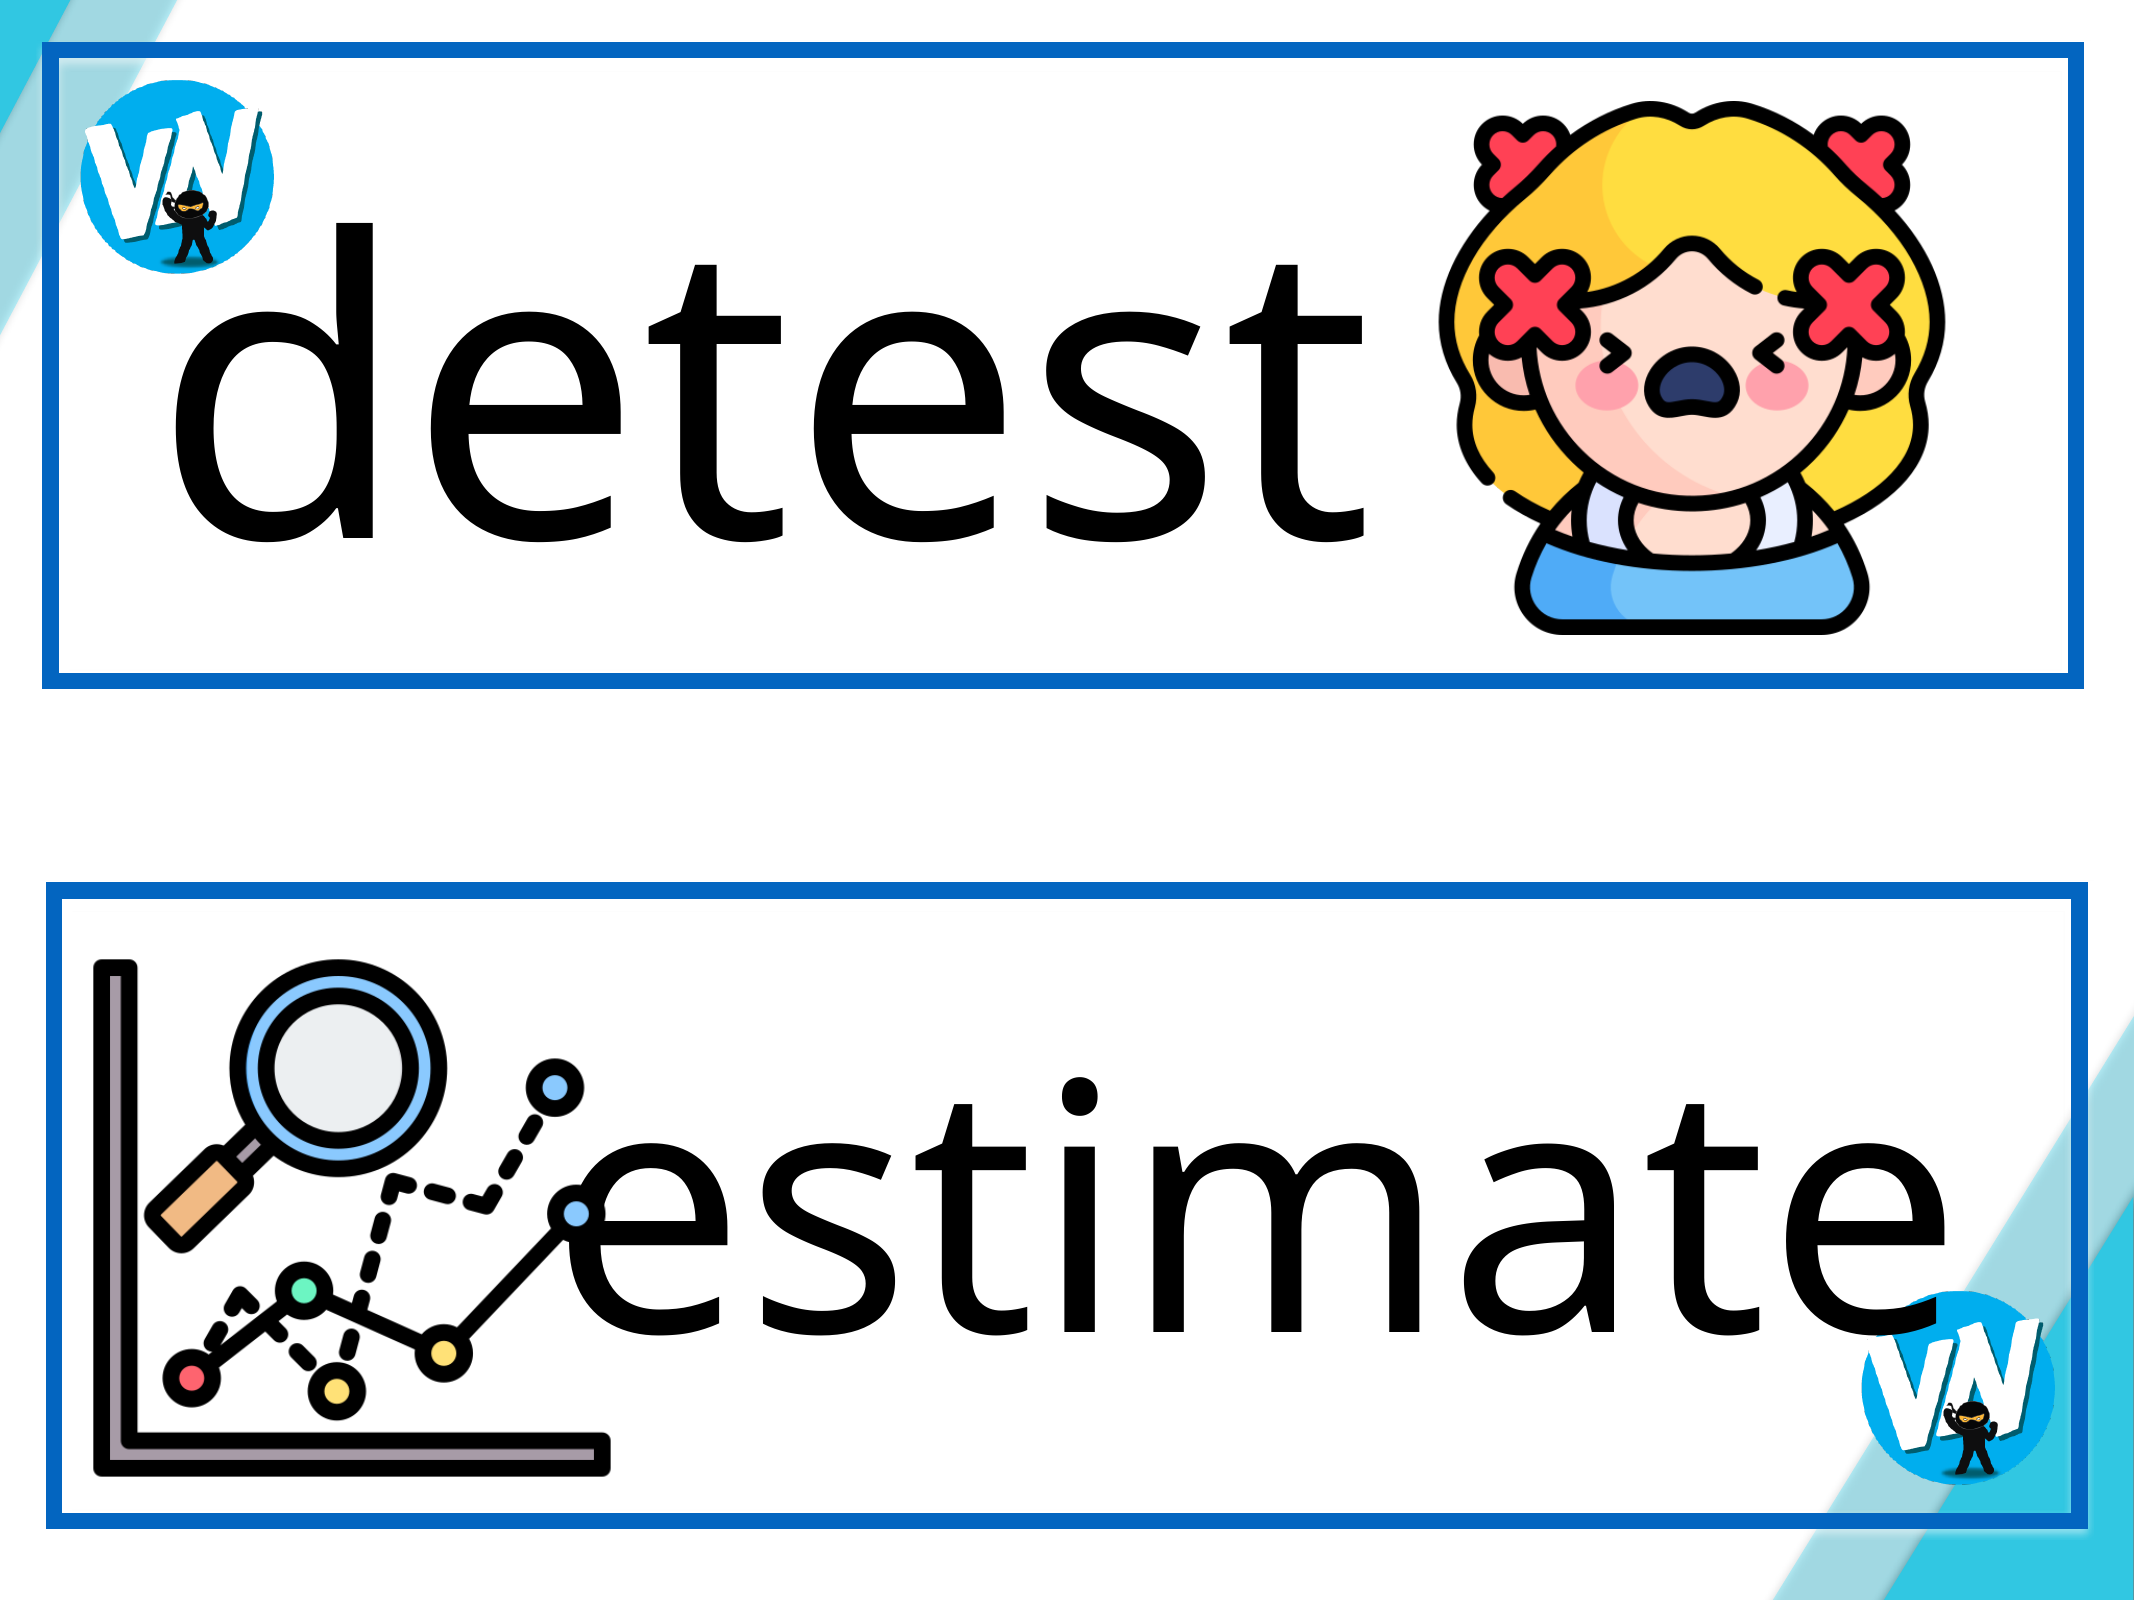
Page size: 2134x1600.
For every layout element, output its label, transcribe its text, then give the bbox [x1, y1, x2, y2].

text_box [50, 50, 2076, 227]
picture [57, 77, 299, 278]
text_box detest [0, 115, 1420, 630]
text_box [50, 630, 1956, 681]
picture [84, 950, 619, 1485]
text_box [54, 890, 1956, 1522]
picture [1837, 1288, 2080, 1488]
picture [1425, 101, 1959, 635]
text_box estimate [627, 978, 1956, 1411]
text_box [1963, 235, 2134, 1600]
